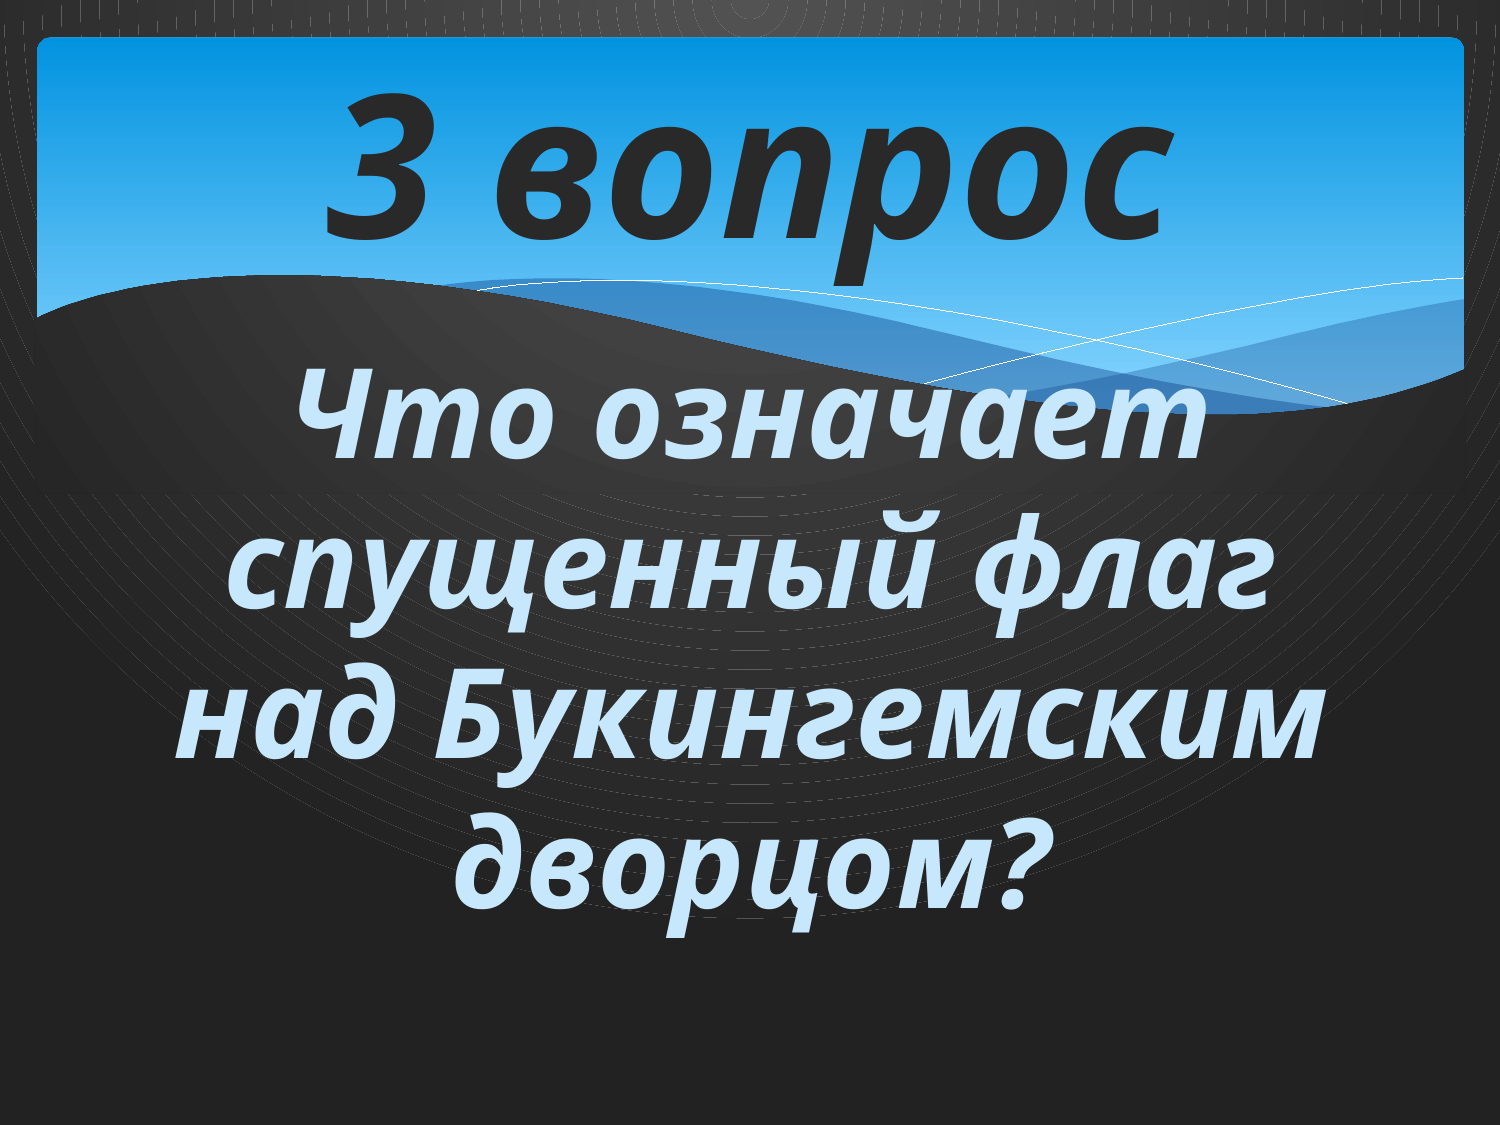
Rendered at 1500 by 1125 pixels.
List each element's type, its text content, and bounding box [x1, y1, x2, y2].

title 3 вопрос [75, 55, 1425, 261]
list Что означает спущенный флаг над Букингемским дворцом? [143, 326, 1359, 1005]
